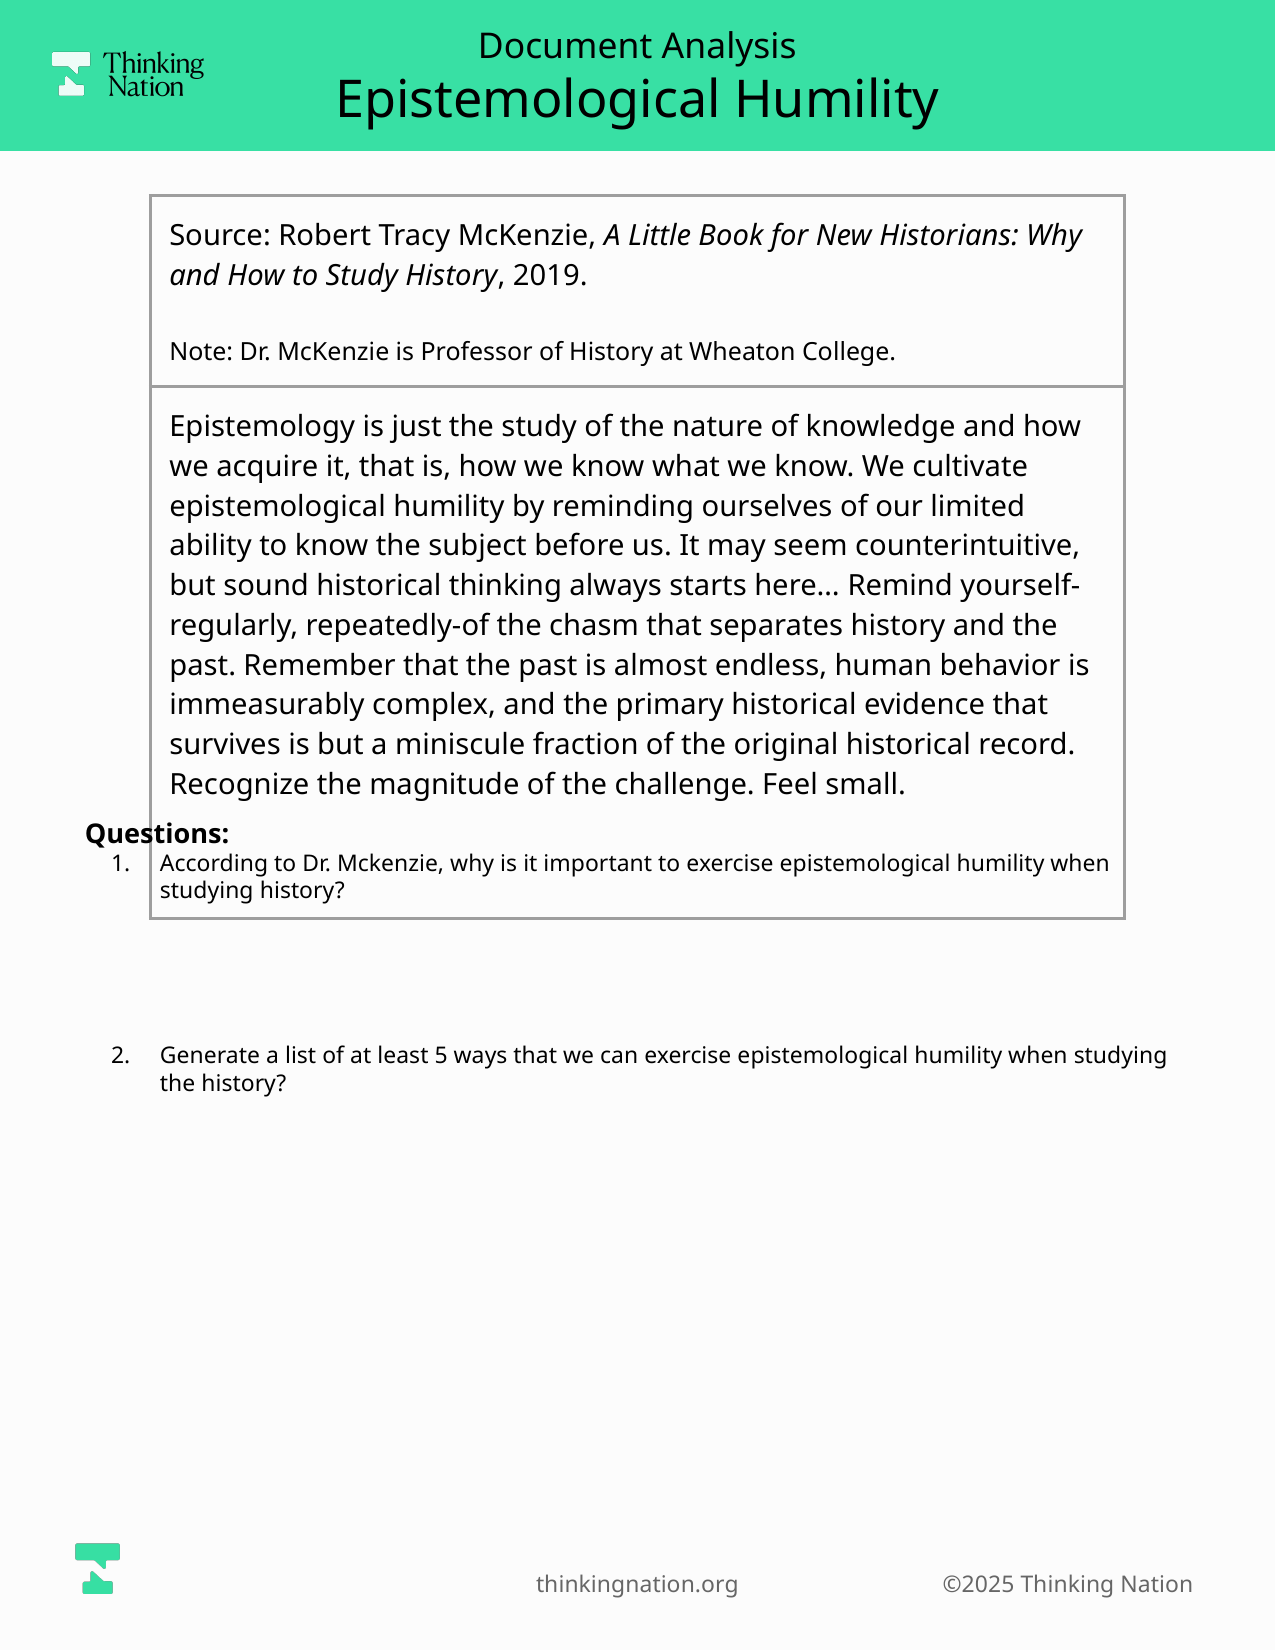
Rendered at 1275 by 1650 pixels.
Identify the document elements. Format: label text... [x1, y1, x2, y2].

picture [62, 1533, 133, 1604]
picture [35, 37, 210, 110]
text_box Questions: According to Dr. Mckenzie, why is it important to exercise epistemological humility when studying history? Generate a list of at least 5 ways that we can exercise epistemological humility when studying the history? [69, 801, 1205, 1111]
text_box Document Analysis Epistemological Humility [0, 0, 1275, 151]
text_box ©2025 Thinking Nation [907, 1553, 1210, 1605]
table_cell Epistemology is just the study of the nature of knowledge and how we acquire it, that is, how we know what we know. We cultivate epistemological humility by reminding ourselves of our limited ability to know the subject before us. It may seem counterintuitive, but sound historical thinking always starts here… Remind yourself-regularly, repeatedly-of the chasm that separates history and the past. Remember that the past is almost endless, human behavior is immeasurably complex, and the primary historical evidence that survives is but a miniscule fraction of the original historical record. Recognize the magnitude of the challenge. Feel small. [152, 388, 1123, 801]
table_header Source: Robert Tracy McKenzie, A Little Book for New Historians: Why and How to Study History, 2019. Note: Dr. McKenzie is Professor of History at Wheaton College. [152, 197, 1123, 385]
text_box thinkingnation.org [486, 1553, 789, 1605]
